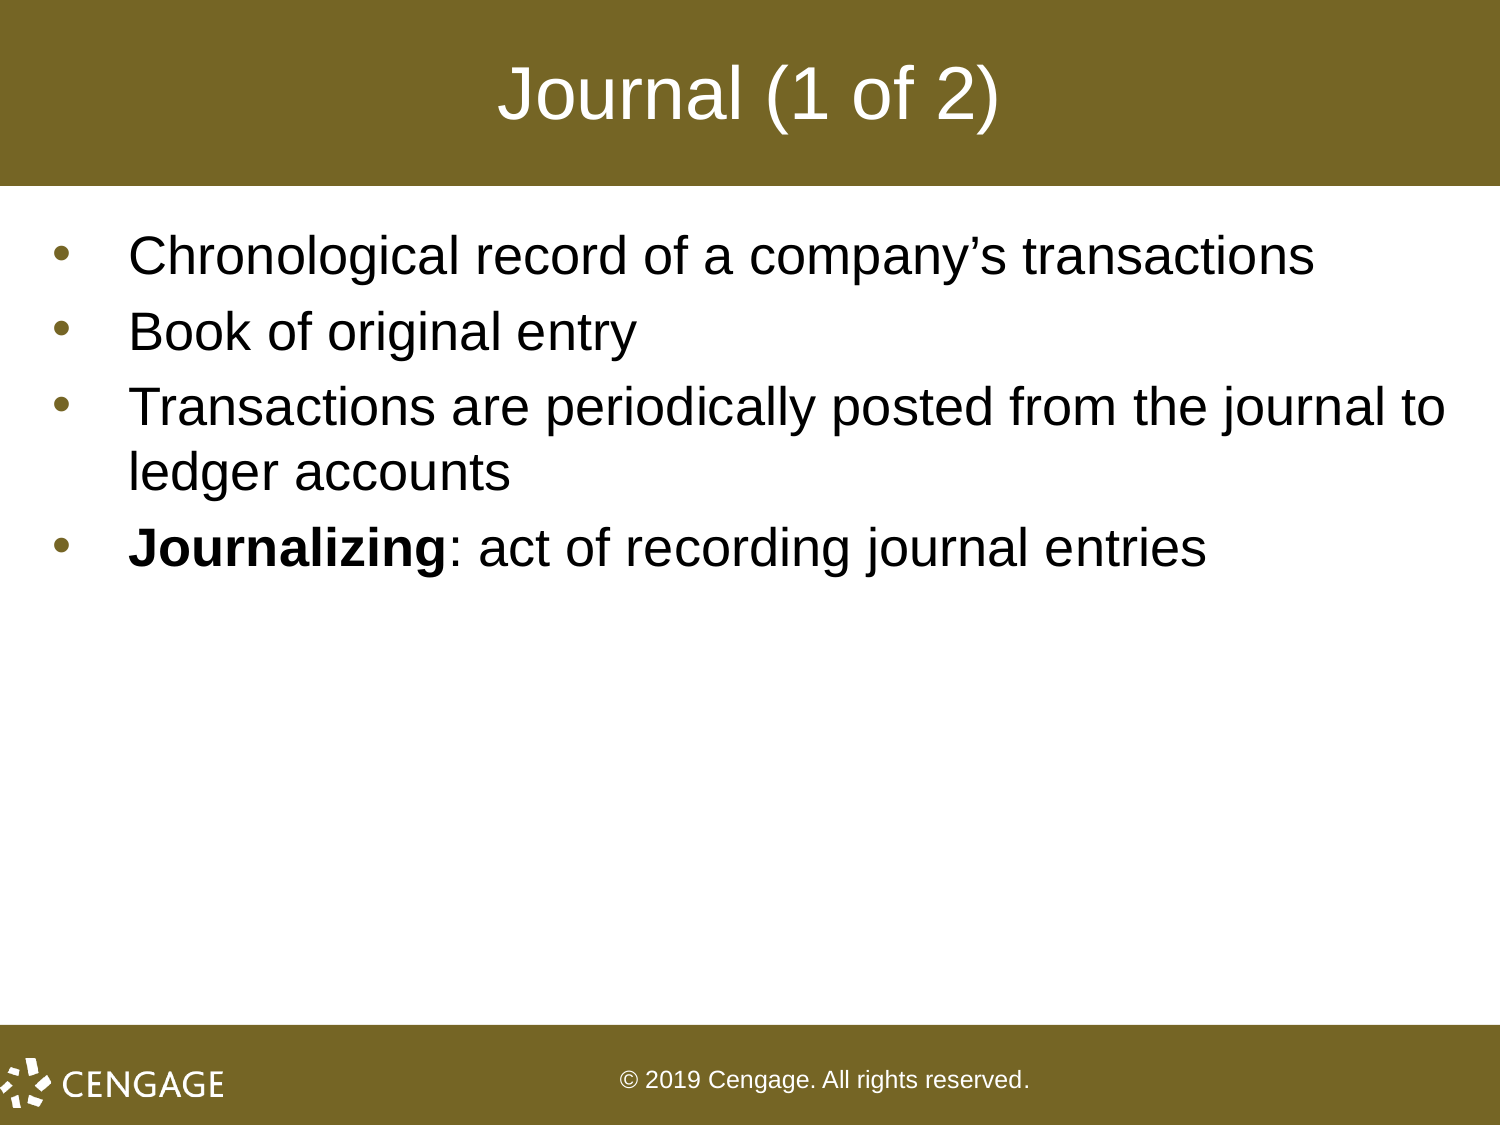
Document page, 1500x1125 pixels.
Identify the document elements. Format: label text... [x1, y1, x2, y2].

picture [0, 1058, 223, 1108]
title Journal (1 of 2) [7, 4, 1493, 175]
list Chronological record of a company’s transactions Book of original entry Transactions are periodically posted from the journal to ledger accounts Journalizing: act of recording journal entries [37, 212, 1475, 1005]
